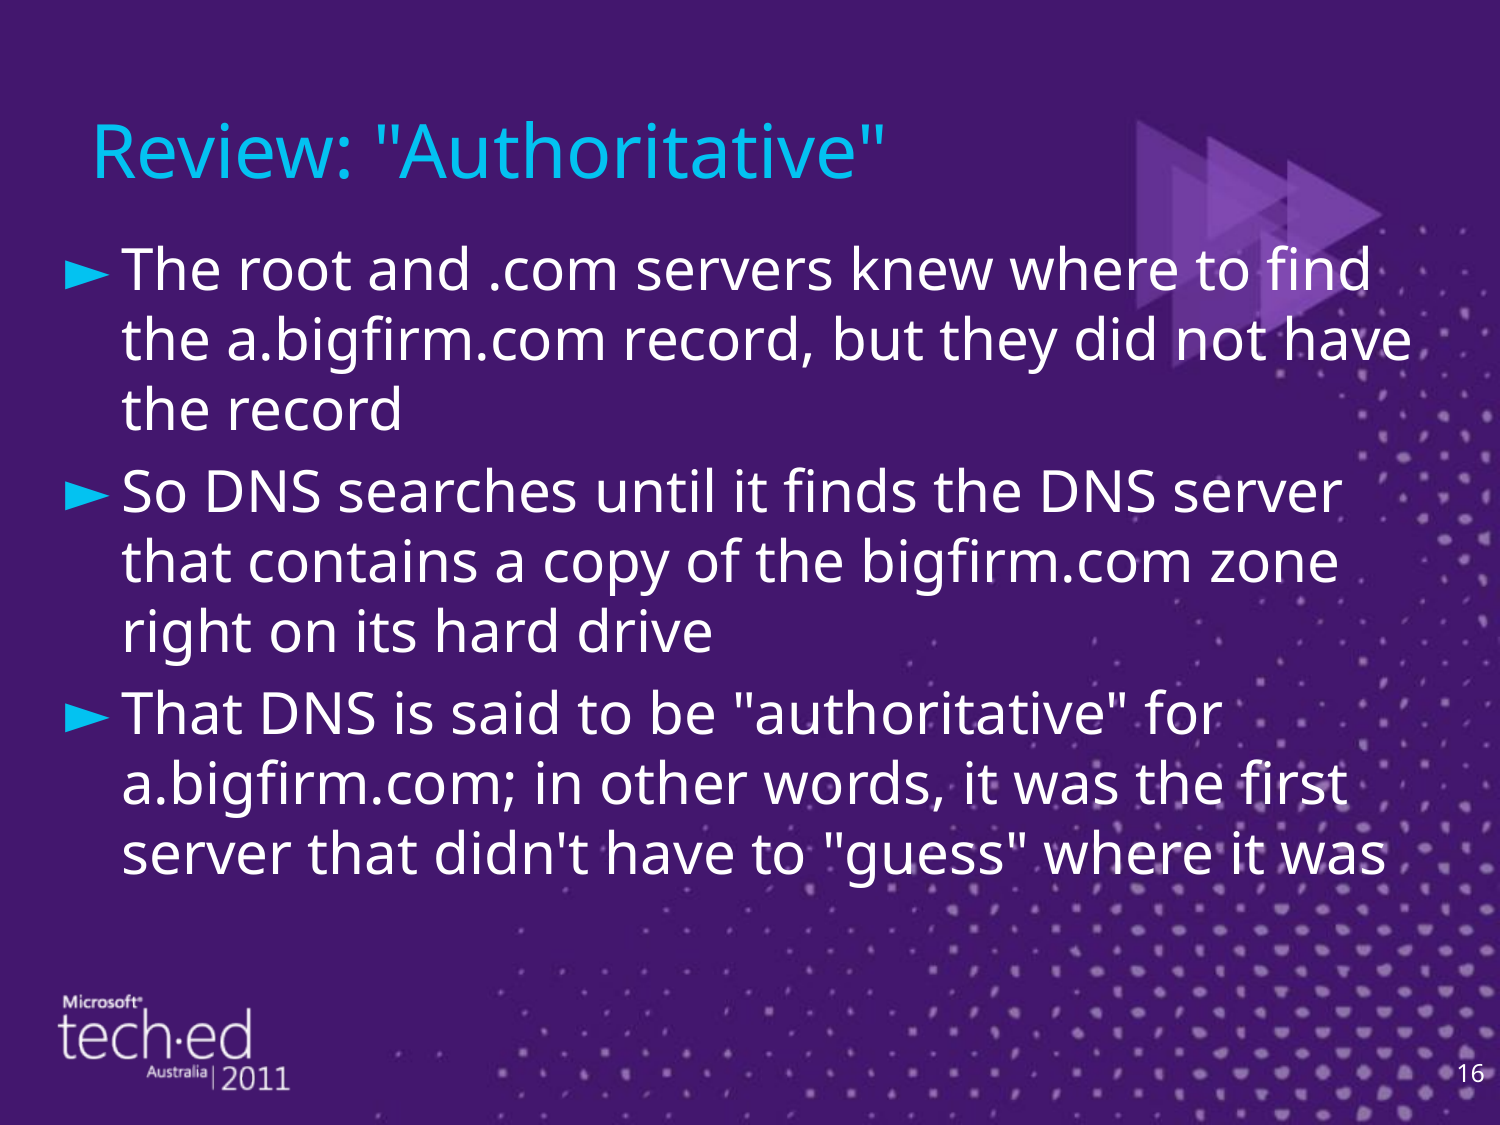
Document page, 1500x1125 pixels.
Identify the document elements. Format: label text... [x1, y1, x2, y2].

list The root and .com servers knew where to find the a.bigfirm.com record, but they did not have the record So DNS searches until it finds the DNS server that contains a copy of the bigfirm.com zone right on its hard drive That DNS is said to be "authoritative" for a.bigfirm.com; in other words, it was the first server that didn't have to "guess" where it was [50, 224, 1475, 950]
title Review: "Authoritative" [75, 54, 1425, 224]
picture [0, 0, 1500, 1125]
slide_number 16 [1187, 1037, 1500, 1113]
